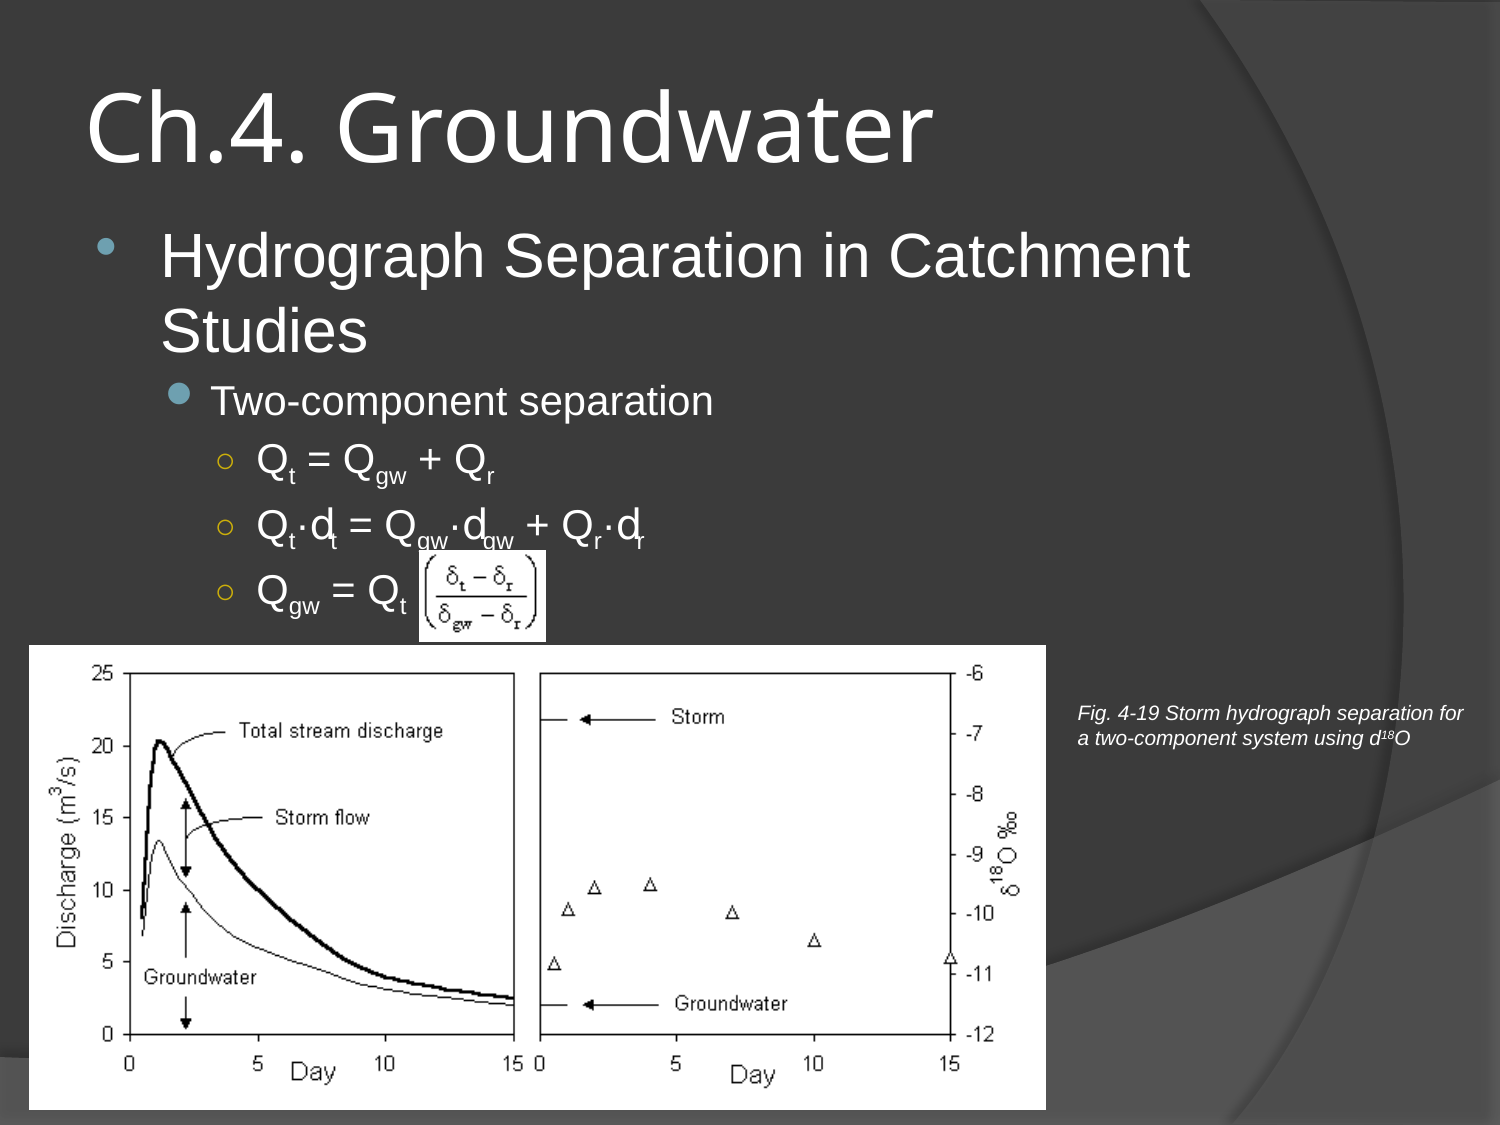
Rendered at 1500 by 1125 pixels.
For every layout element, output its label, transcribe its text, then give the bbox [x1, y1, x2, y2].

title Ch.4. Groundwater [76, 30, 1302, 208]
text_box Fig. 4-19 Storm hydrograph separation for a two-component system using d18O [1062, 692, 1500, 758]
picture [418, 550, 546, 638]
picture [29, 644, 1046, 1110]
list Hydrograph Separation in Catchment Studies Two-component separation Qt = Qgw + Qr Qt·dt = Qgw·dgw + Qr·dr Qgw = Qt [76, 208, 1425, 951]
